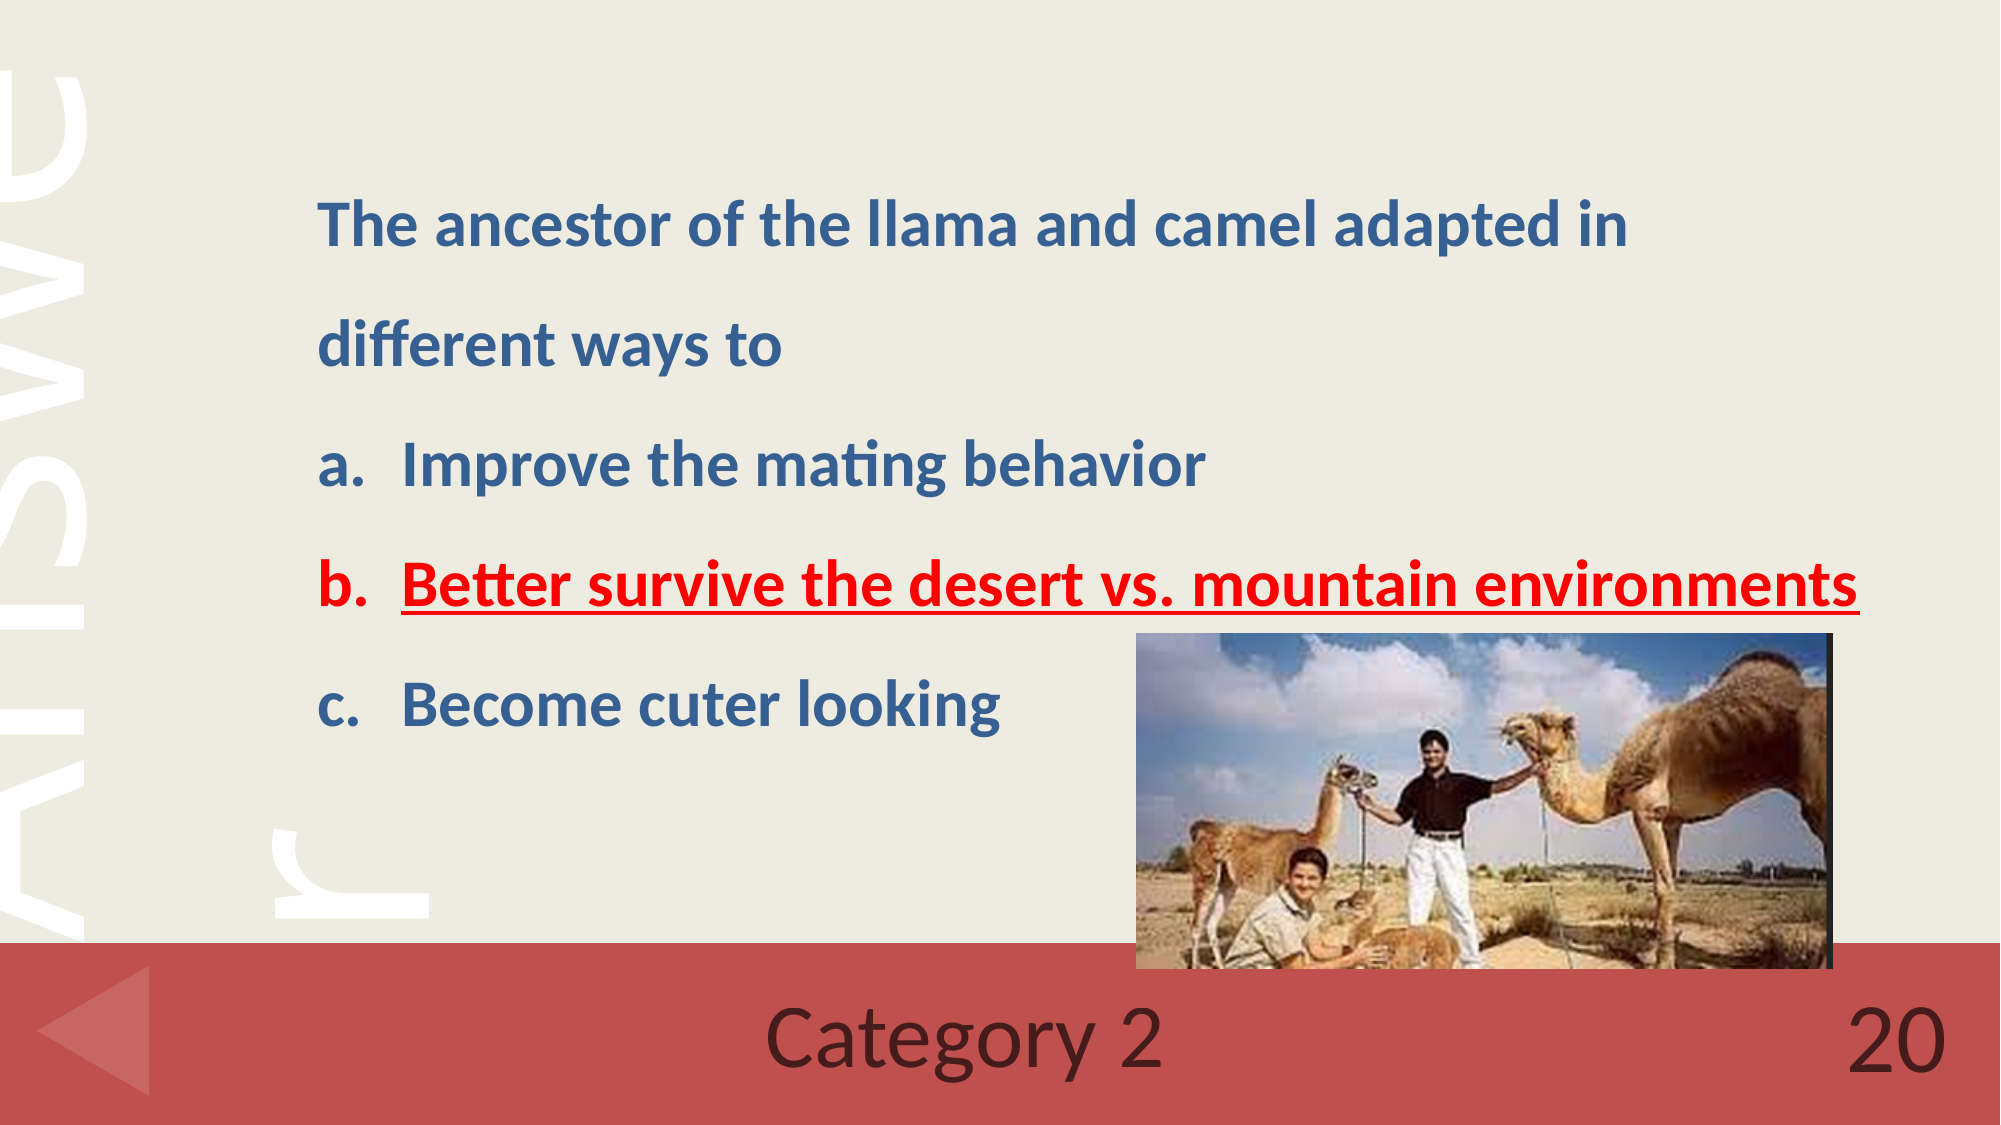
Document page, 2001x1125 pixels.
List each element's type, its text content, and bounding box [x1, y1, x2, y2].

list 20 [1866, 967, 1963, 1097]
list The ancestor of the llama and camel adapted in different ways to Improve the mating behavior Better survive the desert vs. mountain environments Become cuter looking [302, 153, 1889, 847]
title Category 2 [65, 937, 1866, 1125]
picture [1136, 633, 1833, 969]
